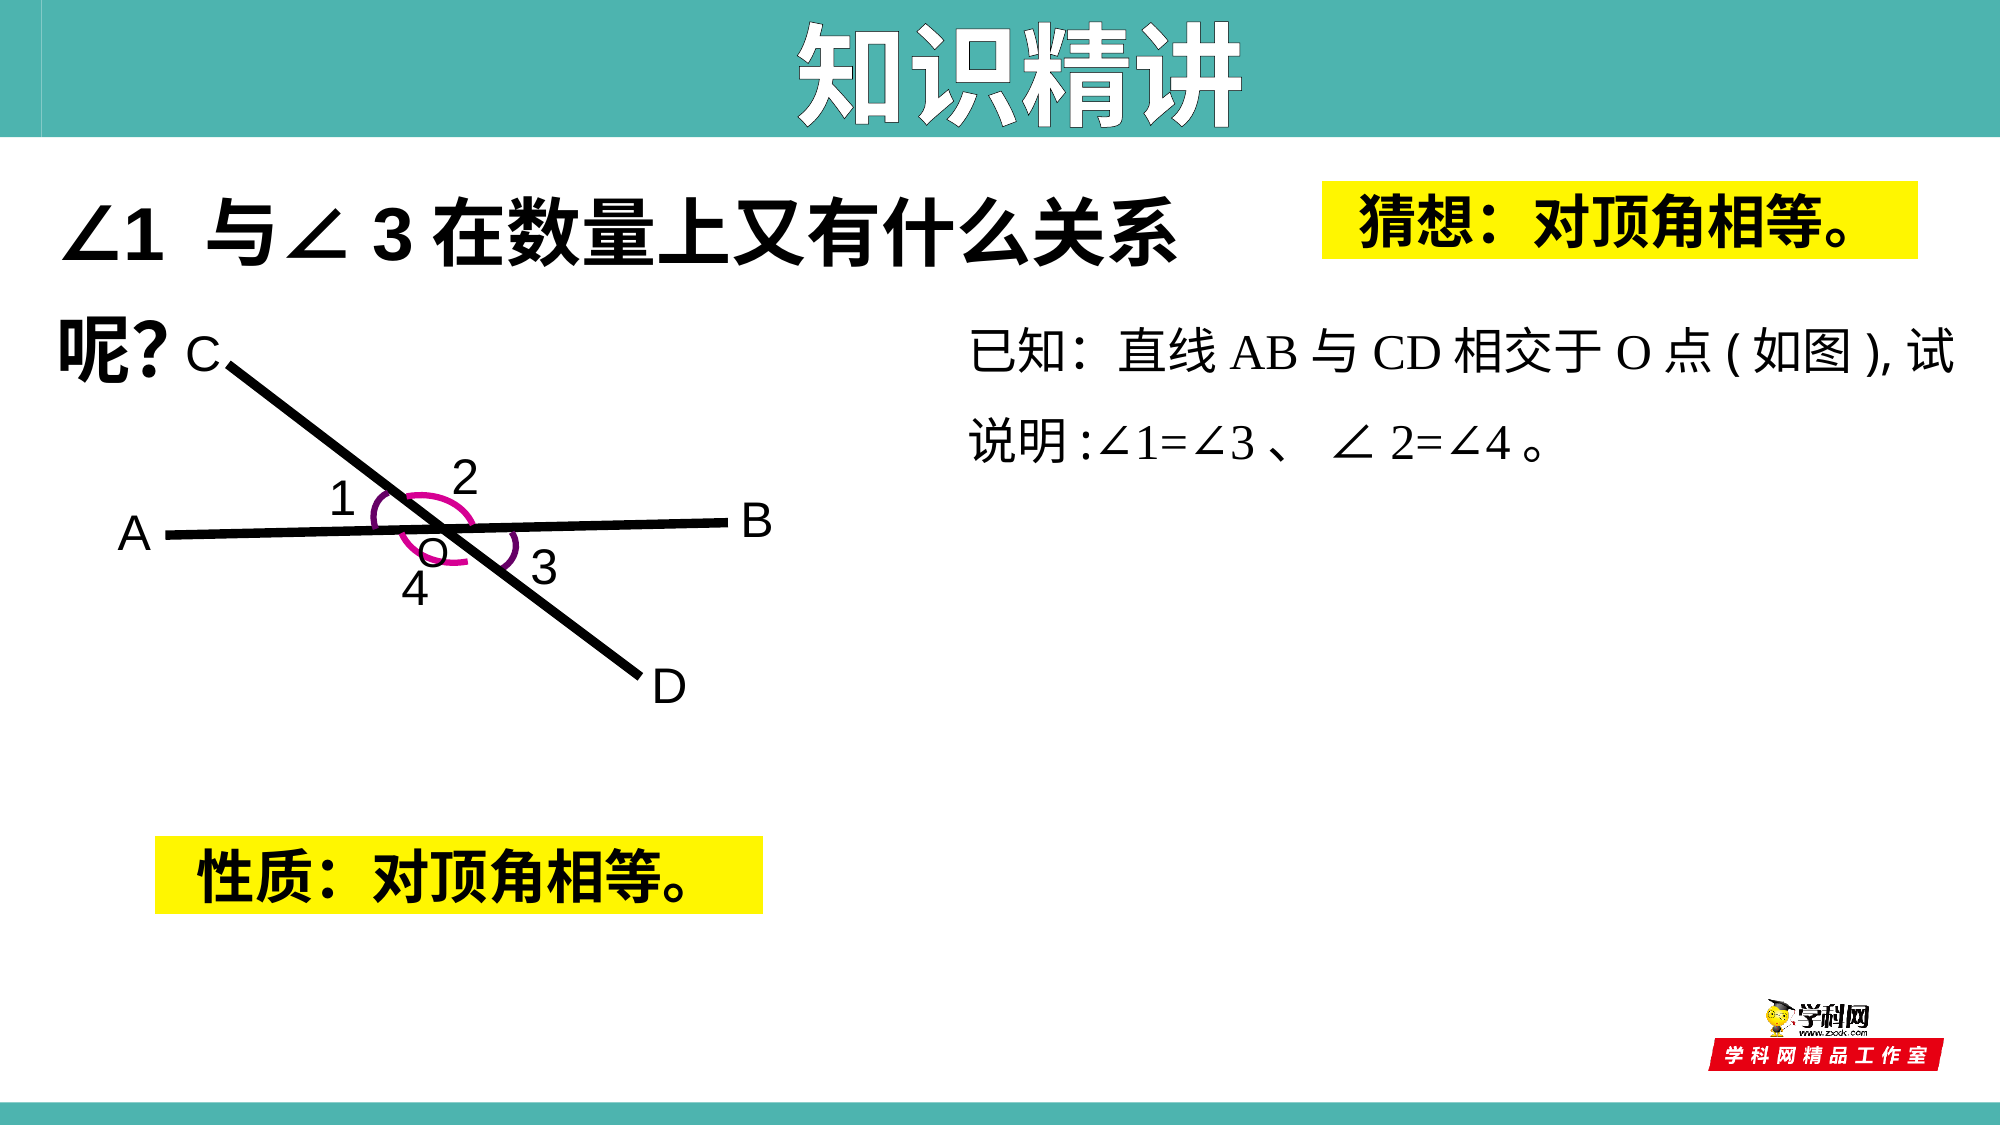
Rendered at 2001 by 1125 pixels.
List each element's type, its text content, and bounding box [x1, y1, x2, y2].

text_box 猜想：对顶角相等。 [1318, 177, 1922, 263]
picture [1766, 999, 1869, 1037]
picture [1708, 1038, 1944, 1071]
text_box [0, 1100, 2000, 1125]
text_box 已知：直线AB与CD相交于O点(如图),试说明:∠1=∠3、 ∠2=∠4。 [952, 281, 1978, 477]
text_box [0, 0, 2000, 138]
text_box 性质：对顶角相等。 [151, 832, 767, 918]
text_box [90, 314, 802, 722]
text_box ∠1 与∠3在数量上又有什么关系呢？ [41, 151, 1267, 401]
